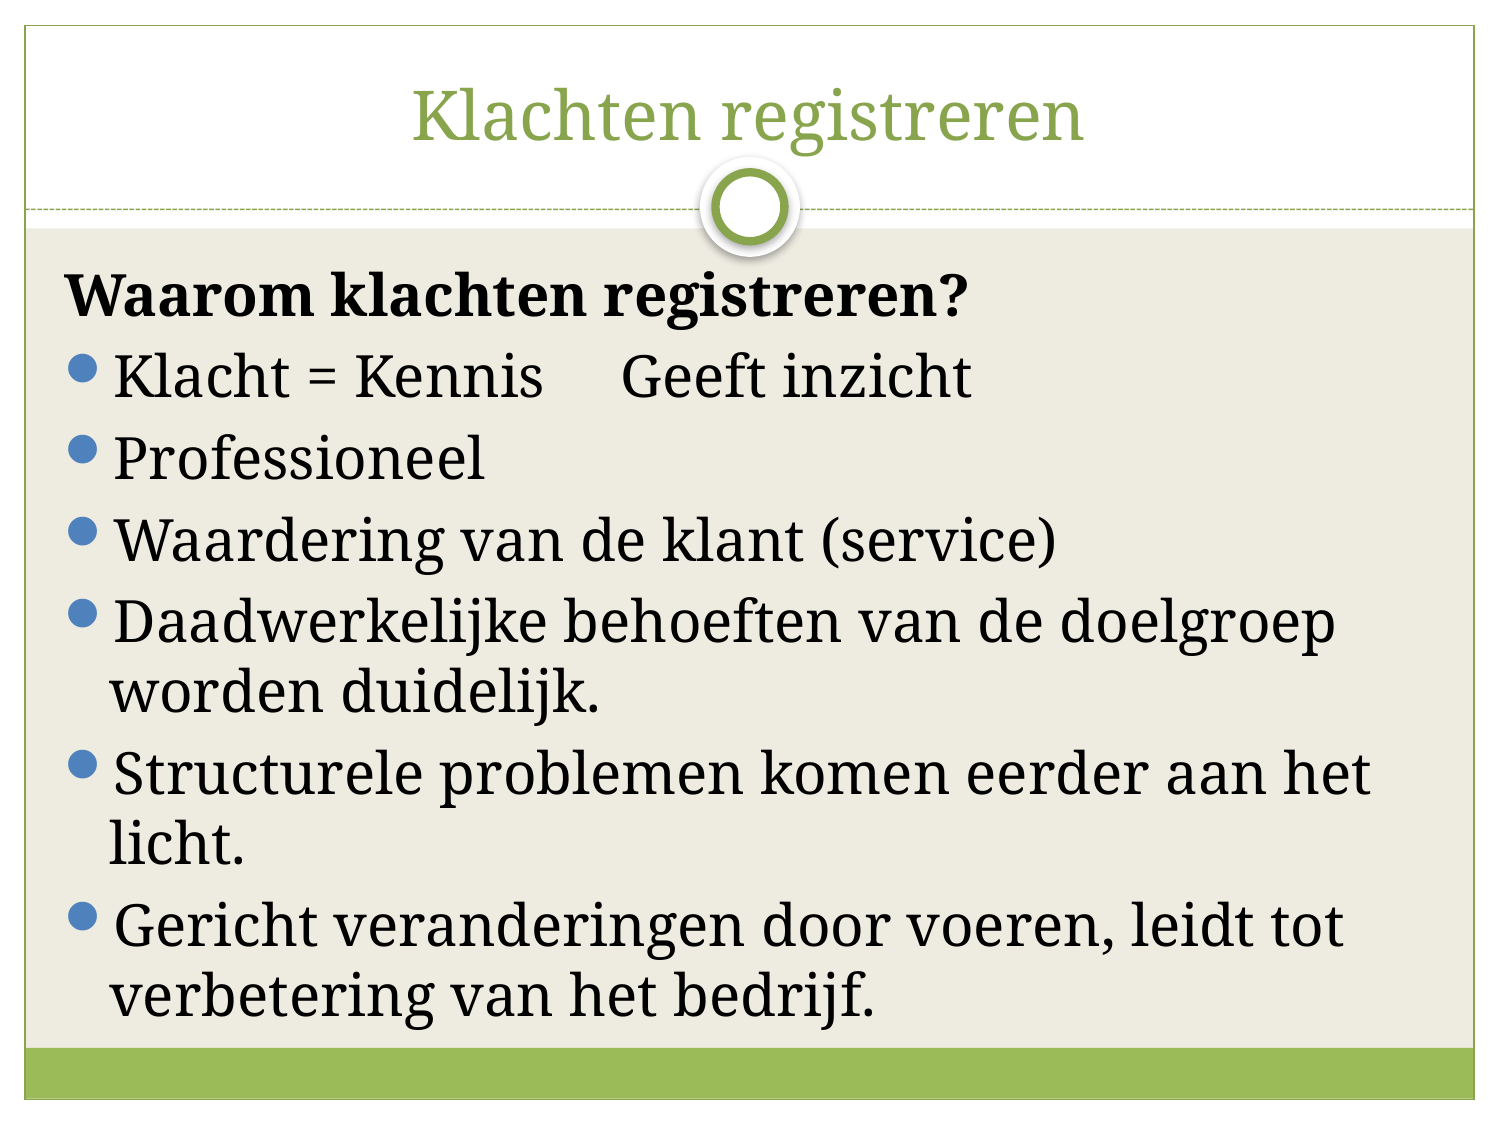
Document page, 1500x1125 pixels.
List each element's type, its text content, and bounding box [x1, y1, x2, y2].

list Waarom klachten registreren? Klacht = Kennis Geeft inzicht Professioneel Waardering van de klant (service) Daadwerkelijke behoeften van de doelgroep worden duidelijk. Structurele problemen komen eerder aan het licht. Gericht veranderingen door voeren, leidt tot verbetering van het bedrijf. [49, 250, 1445, 1001]
title Klachten registreren [49, 37, 1450, 162]
